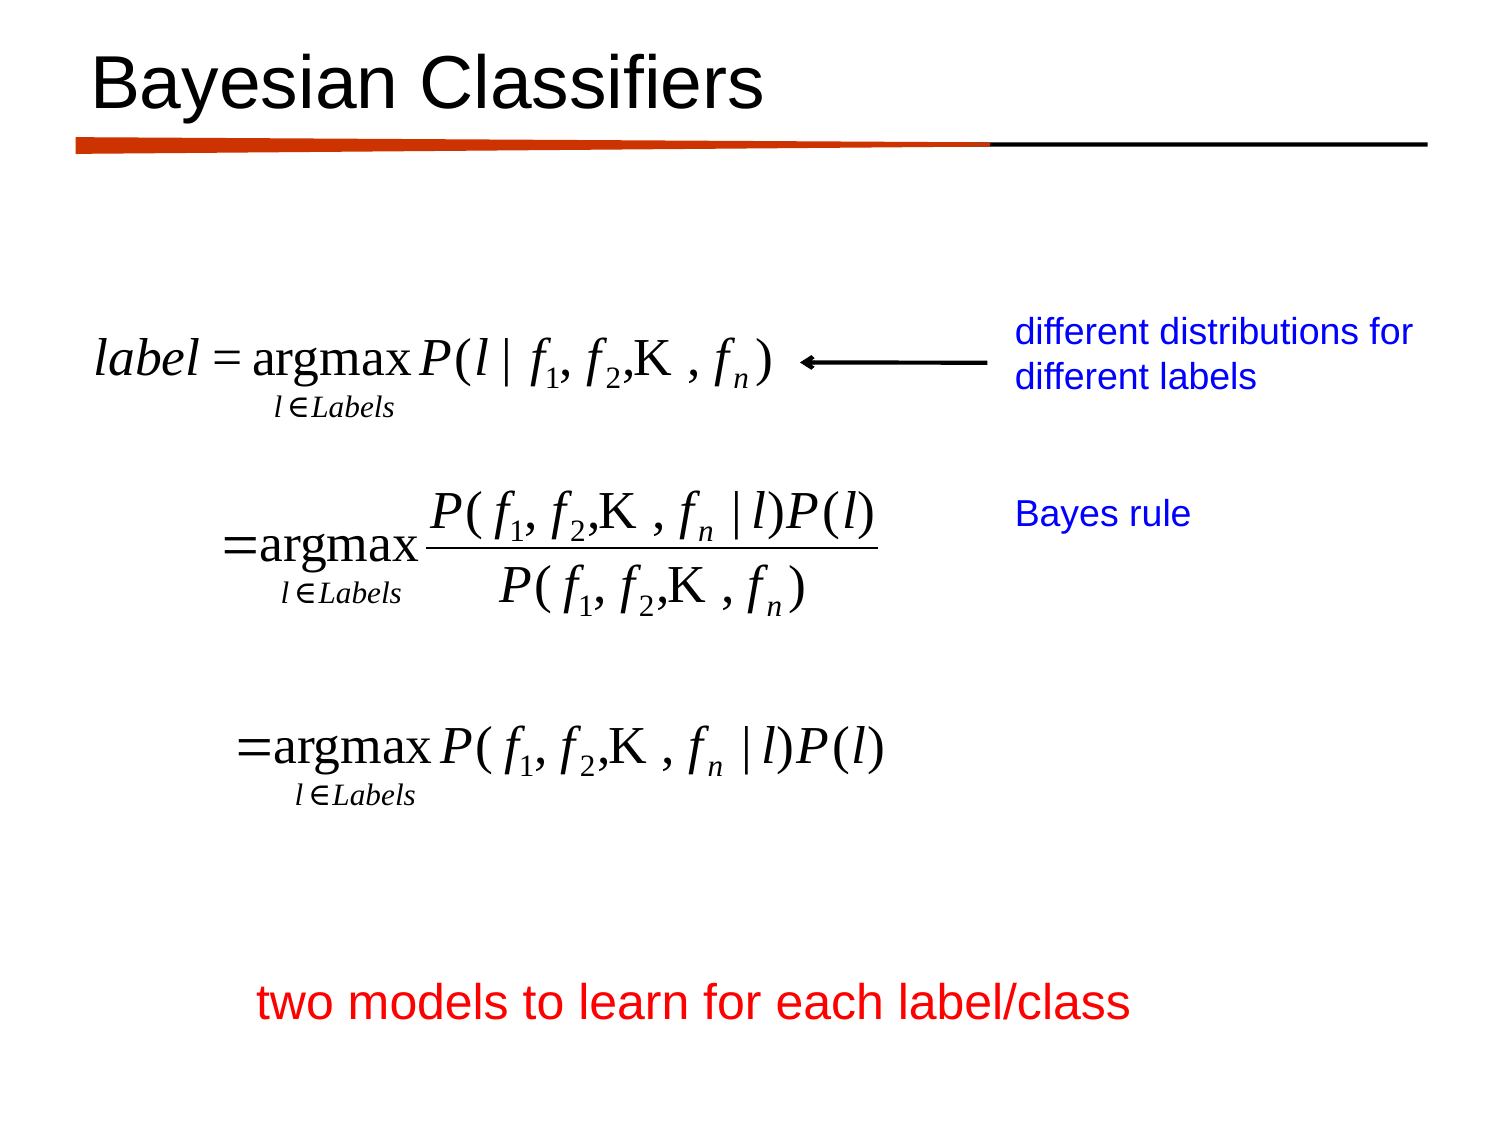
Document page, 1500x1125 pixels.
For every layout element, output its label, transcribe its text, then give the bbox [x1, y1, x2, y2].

text_box different distributions for different labels [999, 299, 1475, 405]
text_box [226, 718, 888, 813]
text_box Bayes rule [999, 481, 1475, 542]
title Bayesian Classifiers [74, 24, 1426, 133]
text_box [212, 481, 883, 625]
text_box two models to learn for each label/class [212, 962, 1175, 1038]
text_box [84, 330, 777, 425]
